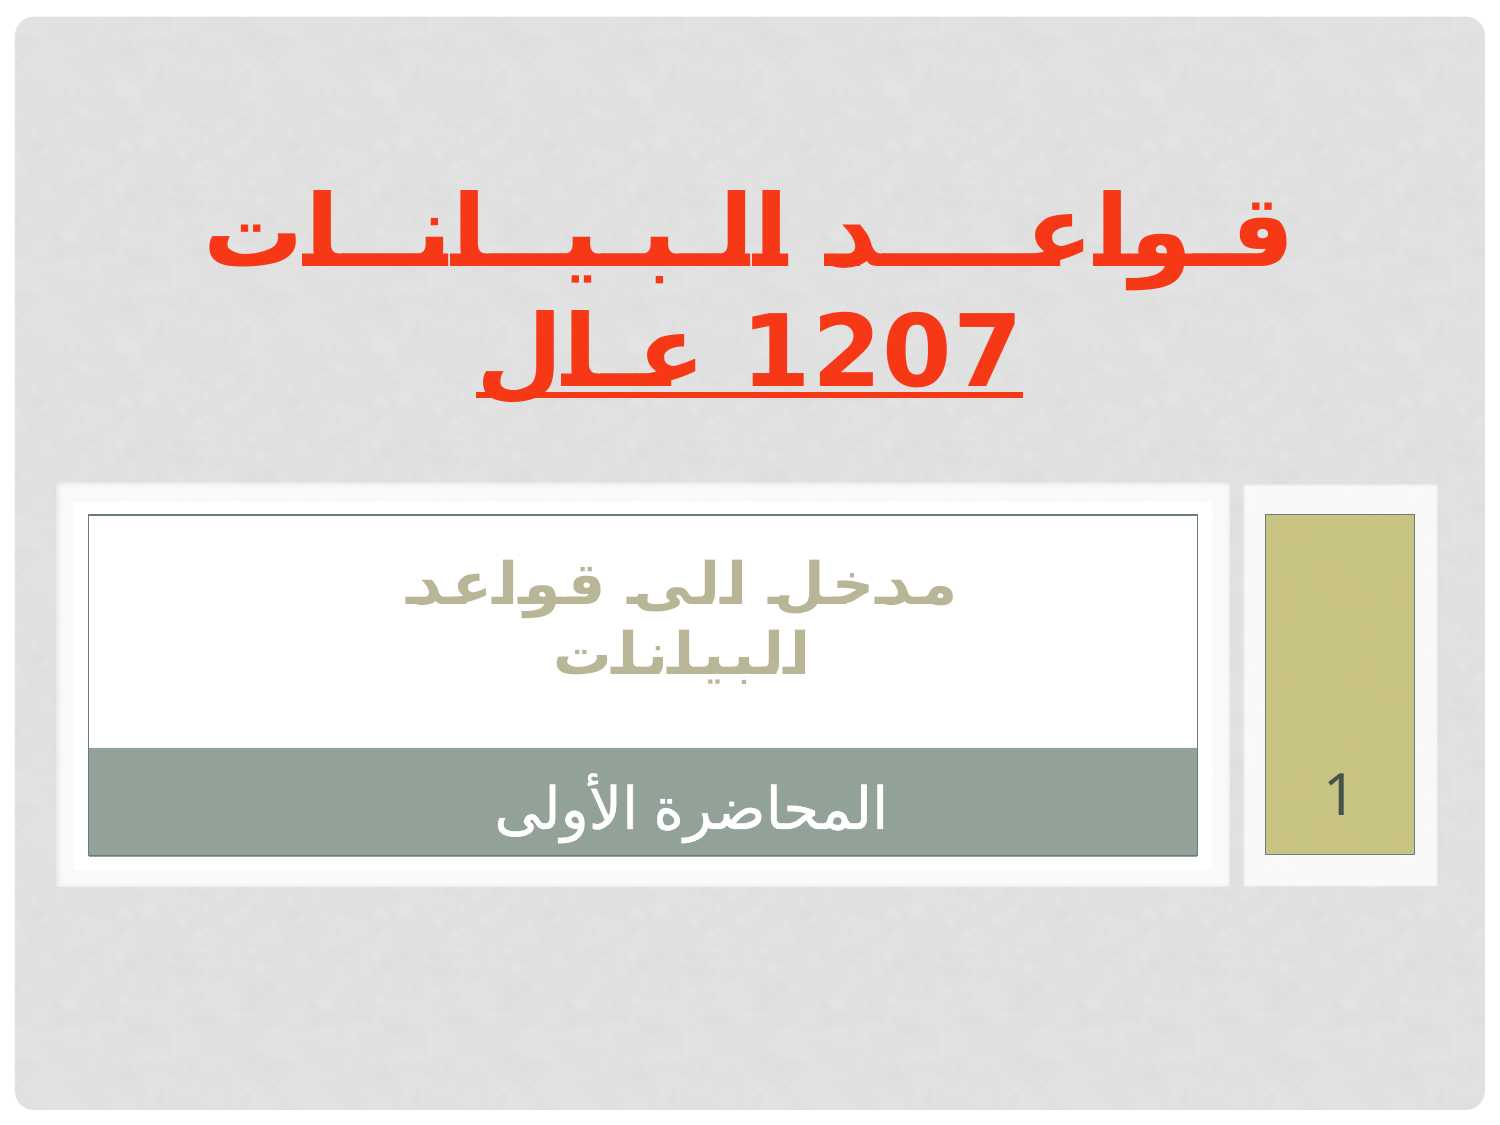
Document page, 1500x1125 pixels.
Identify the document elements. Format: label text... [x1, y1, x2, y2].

text_box المحاضرة الأولى [301, 763, 904, 848]
subtitle مدخل الى قواعد البيانات [289, 538, 1075, 716]
title قـواعــــد الـبـيــانــات 1207 عـال [112, 113, 1388, 414]
slide_number 1 [1277, 758, 1403, 834]
